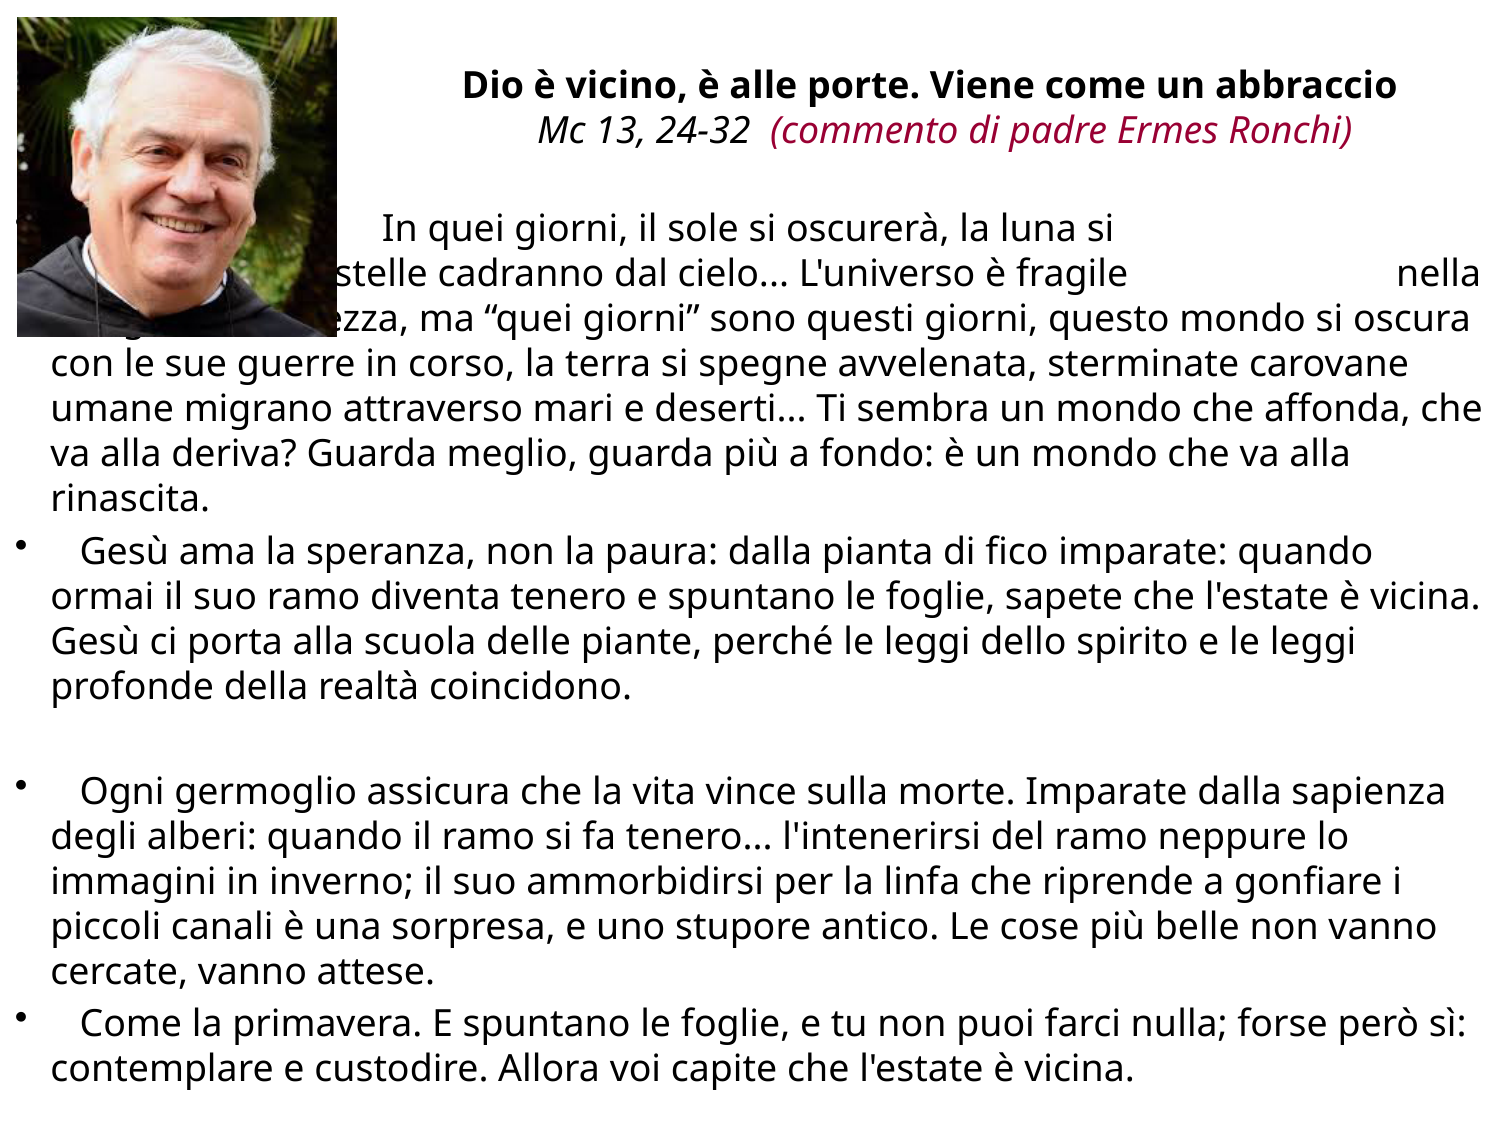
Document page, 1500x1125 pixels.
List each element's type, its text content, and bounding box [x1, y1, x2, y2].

picture [17, 17, 337, 337]
text_box In quei giorni, il sole si oscurerà, la luna si spegnerà, le stelle cadranno dal cielo... L'universo è fragile nella sua grande bellezza, ma “quei giorni” sono questi giorni, questo mondo si oscura con le sue guerre in corso, la terra si spegne avvelenata, sterminate carovane umane migrano attraverso mari e deserti... Ti sembra un mondo che affonda, che va alla deriva? Guarda meglio, guarda più a fondo: è un mondo che va alla rinascita. Gesù ama la speranza, non la paura: dalla pianta di fico imparate: quando ormai il suo ramo diventa tenero e spuntano le foglie, sapete che l'estate è vicina. Gesù ci porta alla scuola delle piante, perché le leggi dello spirito e le leggi profonde della realtà coincidono. Ogni germoglio assicura che la vita vince sulla morte. Imparate dalla sapienza degli alberi: quando il ramo si fa tenero... l'intenerirsi del ramo neppure lo immagini in inverno; il suo ammorbidirsi per la linfa che riprende a gonfiare i piccoli canali è una sorpresa, e uno stupore antico. Le cose più belle non vanno cercate, vanno attese. Come la primavera. E spuntano le foglie, e tu non puoi farci nulla; forse però sì: contemplare e custodire. Allora voi capite che l'estate è vicina. [0, 196, 1500, 710]
text_box Dio è vicino, è alle porte. Viene come un abbraccio Mc 13, 24-32 (commento di padre Ermes Ronchi) [337, 54, 1500, 159]
text_box In quei giorni, il sole si oscurerà, la luna si spegnerà, le stelle cadranno dal cielo... L'universo è fragile nella sua grande bellezza, ma “quei giorni” sono questi giorni, questo mondo si oscura con le sue guerre in corso, la terra si spegne avvelenata, sterminate carovane umane migrano attraverso mari e deserti... Ti sembra un mondo che affonda, che va alla deriva? Guarda meglio, guarda più a fondo: è un mondo che va alla rinascita. Gesù ama la speranza, non la paura: dalla pianta di fico imparate: quando ormai il suo ramo diventa tenero e spuntano le foglie, sapete che l'estate è vicina. Gesù ci porta alla scuola delle piante, perché le leggi dello spirito e le leggi profonde della realtà coincidono. Ogni germoglio assicura che la vita vince sulla morte. Imparate dalla sapienza degli alberi: quando il ramo si fa tenero... l'intenerirsi del ramo neppure lo immagini in inverno; il suo ammorbidirsi per la linfa che riprende a gonfiare i piccoli canali è una sorpresa, e uno stupore antico. Le cose più belle non vanno cercate, vanno attese. Come la primavera. E spuntano le foglie, e tu non puoi farci nulla; forse però sì: contemplare e custodire. Allora voi capite che l'estate è vicina. [0, 801, 1500, 1097]
text_box In quei giorni, il sole si oscurerà, la luna si spegnerà, le stelle cadranno dal cielo... L'universo è fragile nella sua grande bellezza, ma “quei giorni” sono questi giorni, questo mondo si oscura con le sue guerre in corso, la terra si spegne avvelenata, sterminate carovane umane migrano attraverso mari e deserti... Ti sembra un mondo che affonda, che va alla deriva? Guarda meglio, guarda più a fondo: è un mondo che va alla rinascita. Gesù ama la speranza, non la paura: dalla pianta di fico imparate: quando ormai il suo ramo diventa tenero e spuntano le foglie, sapete che l'estate è vicina. Gesù ci porta alla scuola delle piante, perché le leggi dello spirito e le leggi profonde della realtà coincidono. Ogni germoglio assicura che la vita vince sulla morte. Imparate dalla sapienza degli alberi: quando il ramo si fa tenero... l'intenerirsi del ramo neppure lo immagini in inverno; il suo ammorbidirsi per la linfa che riprende a gonfiare i piccoli canali è una sorpresa, e uno stupore antico. Le cose più belle non vanno cercate, vanno attese. Come la primavera. E spuntano le foglie, e tu non puoi farci nulla; forse però sì: contemplare e custodire. Allora voi capite che l'estate è vicina. [0, 711, 1500, 799]
